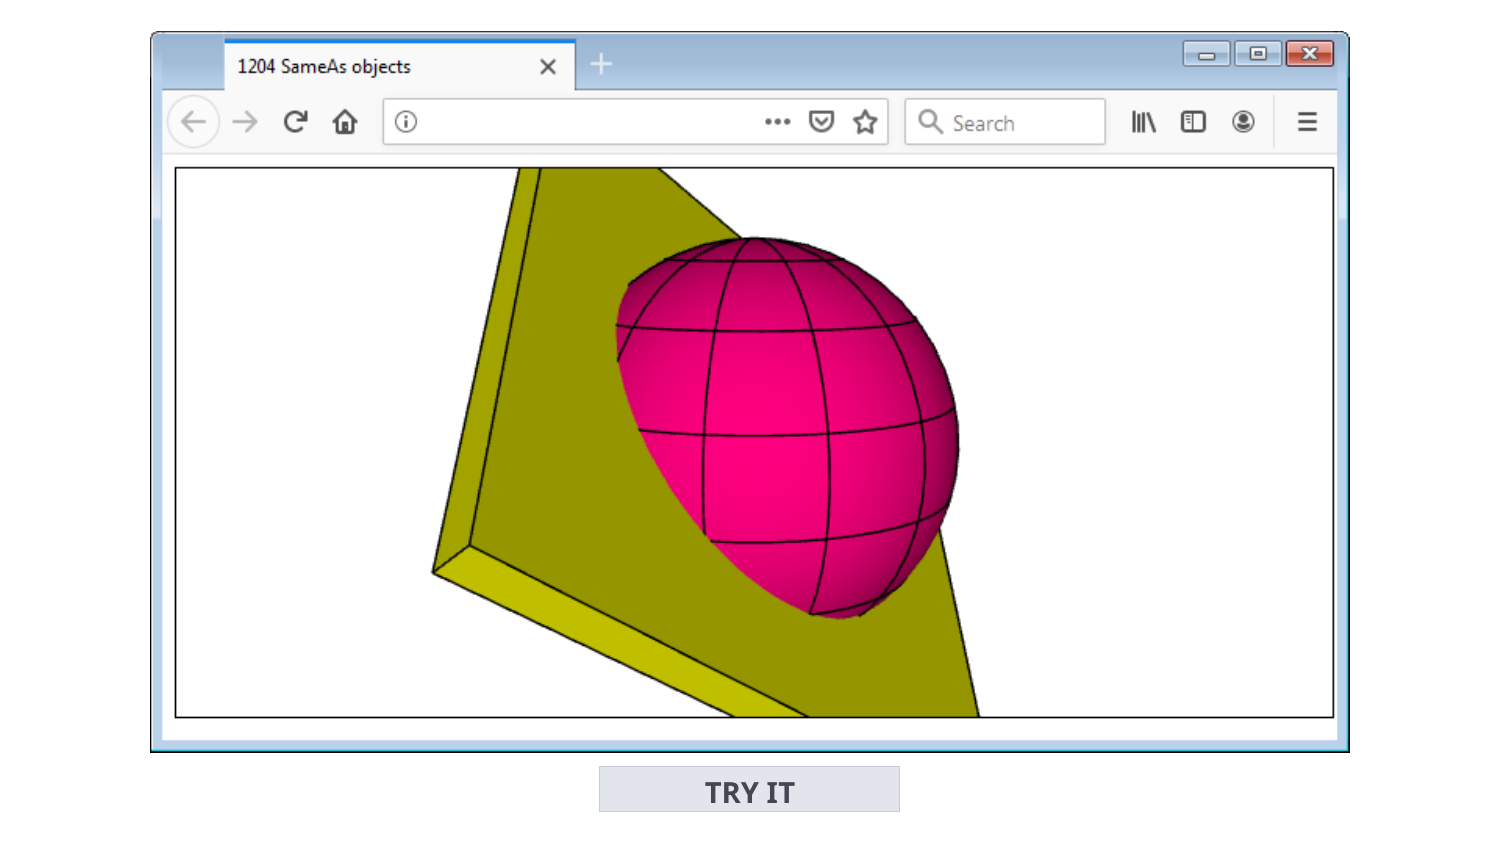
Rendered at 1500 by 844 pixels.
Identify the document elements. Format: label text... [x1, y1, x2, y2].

picture [149, 31, 1351, 753]
text_box TRY IT [599, 766, 900, 812]
